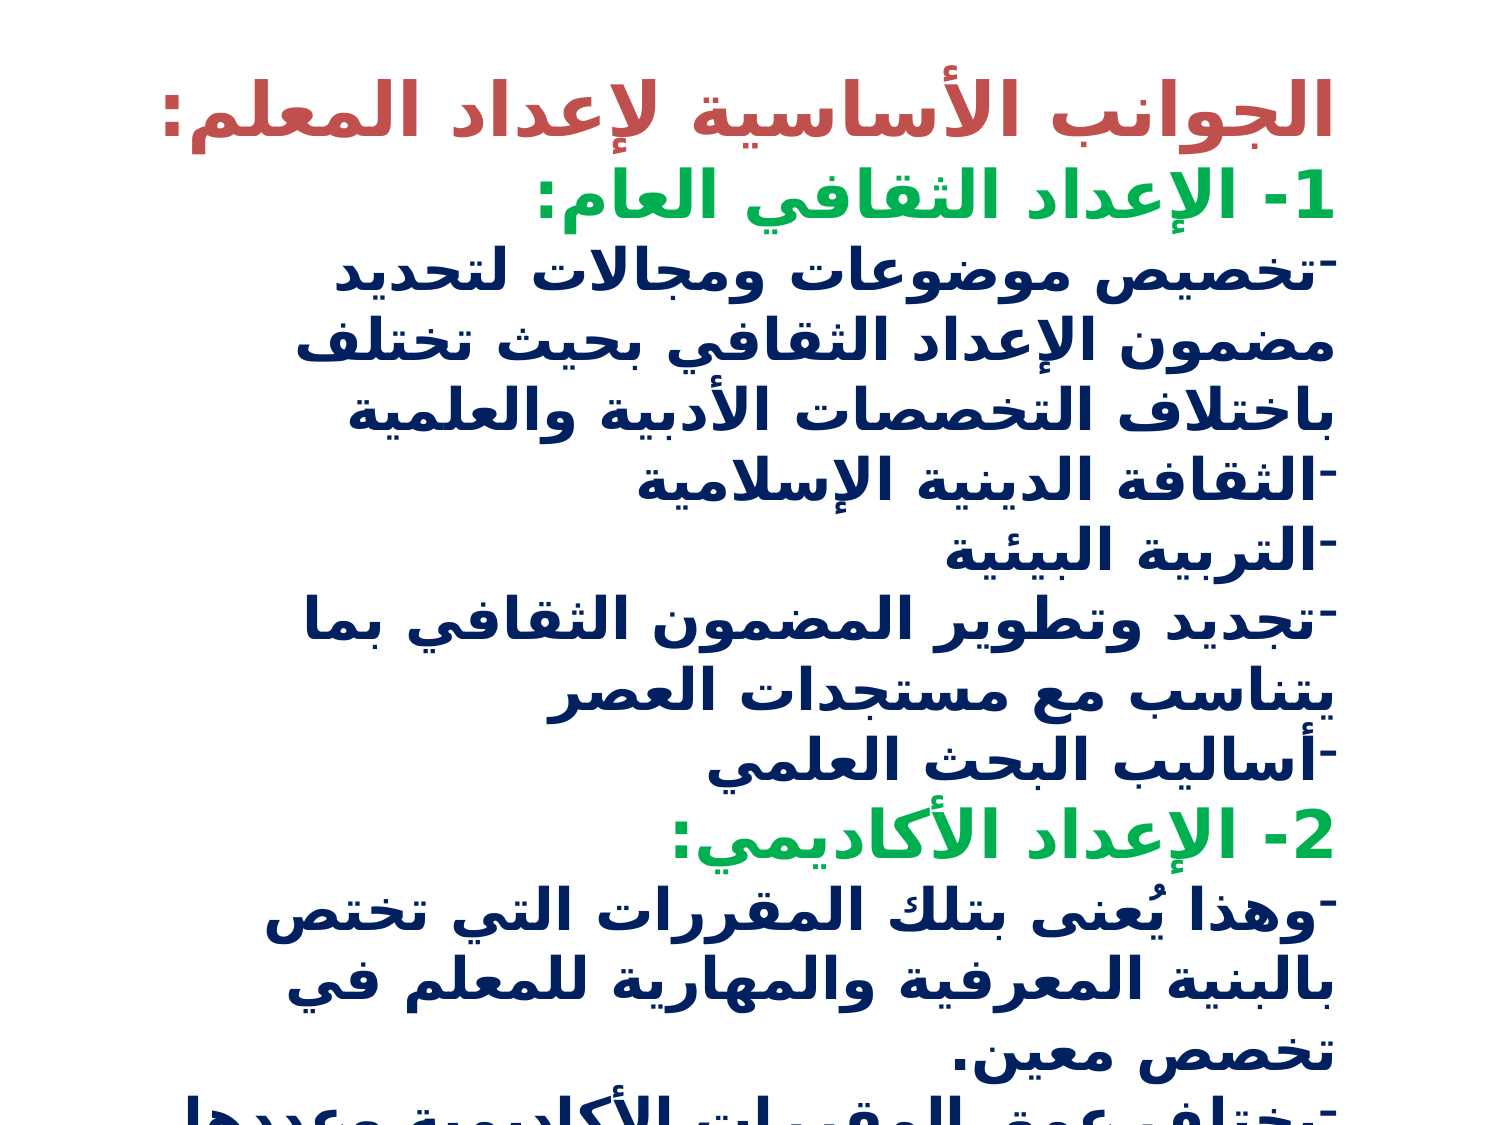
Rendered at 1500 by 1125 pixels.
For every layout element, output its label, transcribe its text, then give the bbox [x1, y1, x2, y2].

text_box الجوانب الأساسية لإعداد المعلم: 1- الإعداد الثقافي العام: تخصيص موضوعات ومجالات لتحديد مضمون الإعداد الثقافي بحيث تختلف باختلاف التخصصات الأدبية والعلمية الثقافة الدينية الإسلامية التربية البيئية تجديد وتطوير المضمون الثقافي بما يتناسب مع مستجدات العصر أساليب البحث العلمي 2- الإعداد الأكاديمي: وهذا يُعنى بتلك المقررات التي تختص بالبنية المعرفية والمهارية للمعلم في تخصص معين. يختلف عمق المقررات الأكاديمية وعددها باختلاف مستوى المرحلة التي يعد المعلم للتدريس فيها، فيختلف إعداد معلم الابتدائية عن المتوسطة وعن الثانوية حتى لو كان تحت نفس التخصص. [88, 54, 1353, 1125]
